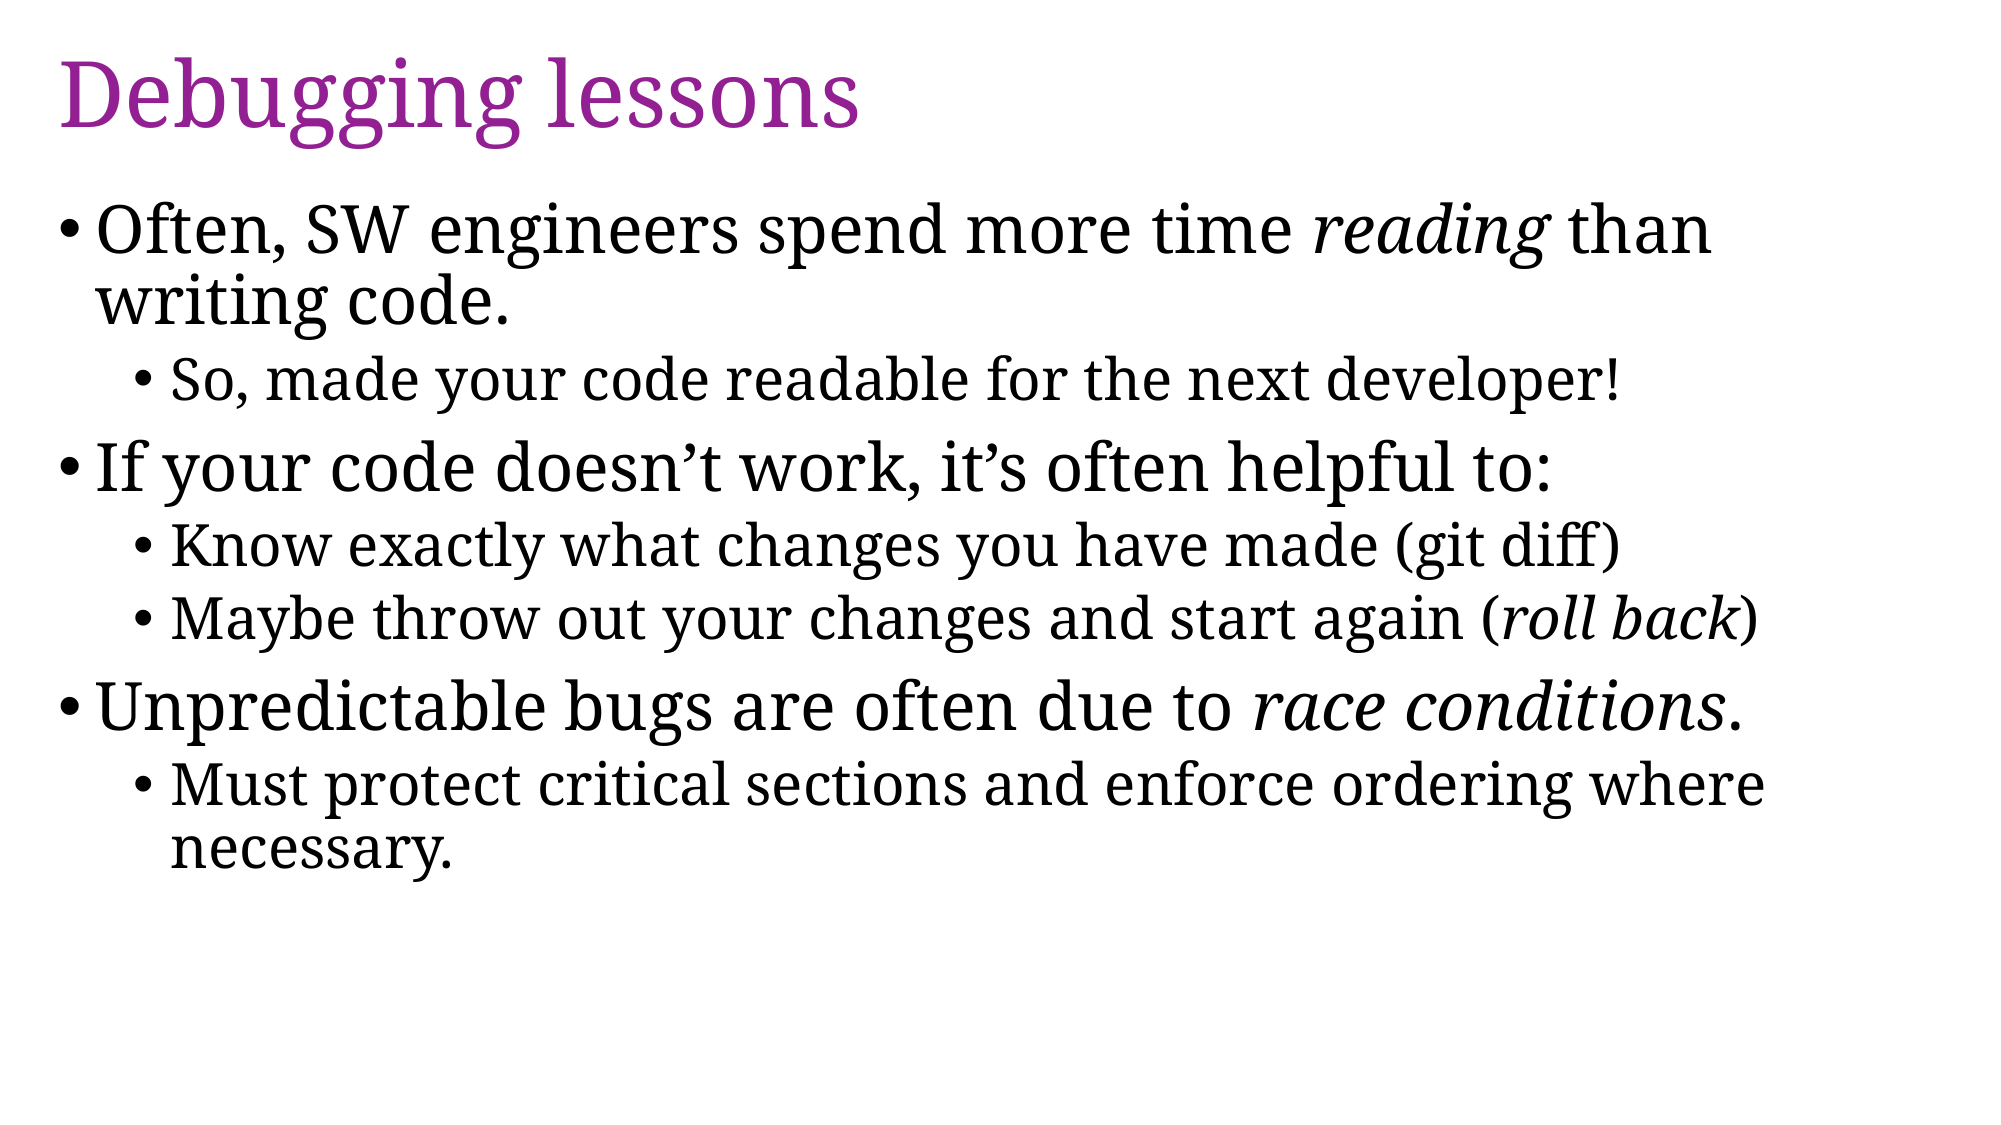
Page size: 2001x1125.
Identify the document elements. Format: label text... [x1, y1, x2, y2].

title Debugging lessons [43, 25, 1953, 171]
list Often, SW engineers spend more time reading than writing code. So, made your code readable for the next developer! If your code doesn’t work, it’s often helpful to: Know exactly what changes you have made (git diff) Maybe throw out your changes and start again (roll back) Unpredictable bugs are often due to race conditions. Must protect critical sections and enforce ordering where necessary. [43, 188, 1953, 1106]
